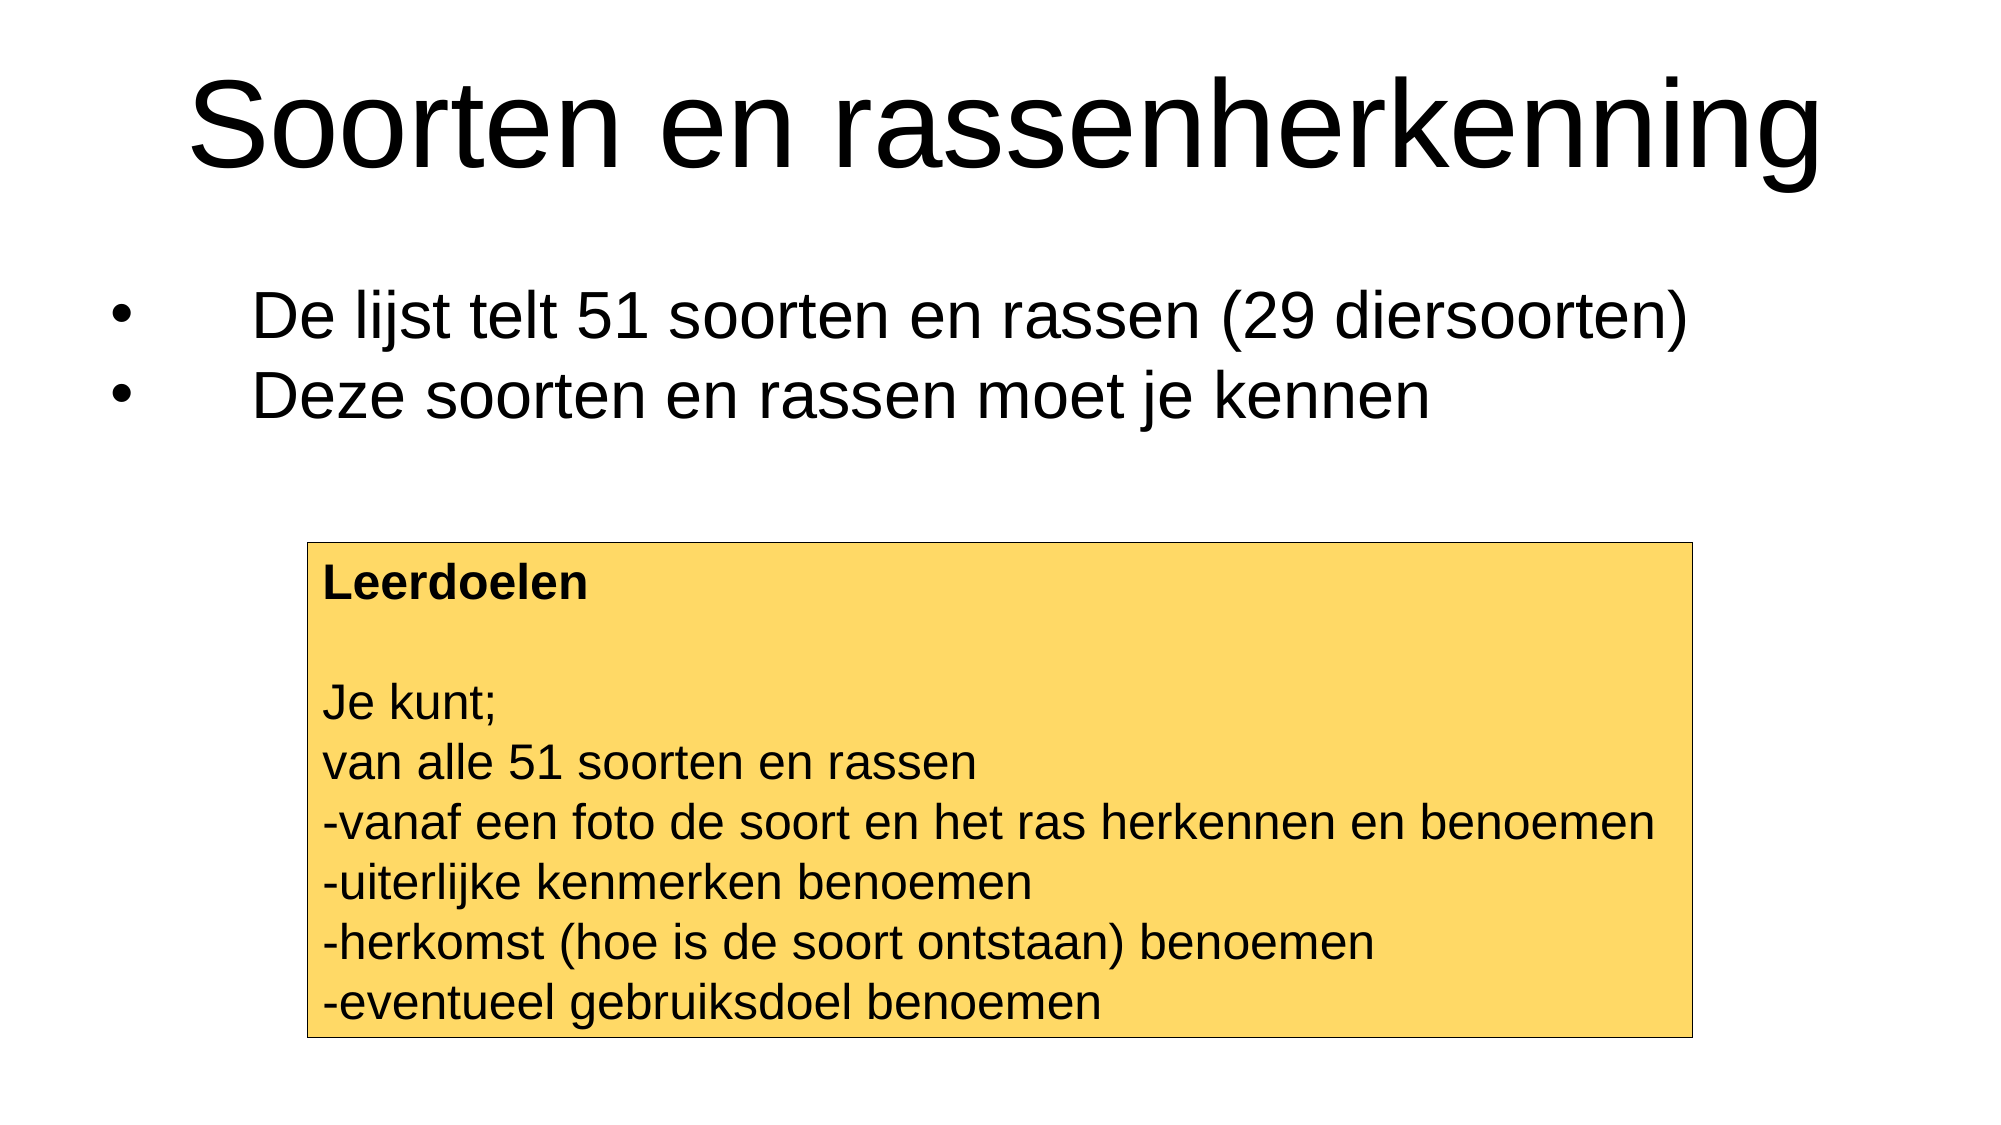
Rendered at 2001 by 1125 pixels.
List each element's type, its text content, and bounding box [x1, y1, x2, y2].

text_box Soorten en rassenherkenning De lijst telt 51 soorten en rassen (29 diersoorten) Deze soorten en rassen moet je kennen [95, 34, 1917, 440]
text_box Leerdoelen Je kunt; van alle 51 soorten en rassen -vanaf een foto de soort en het ras herkennen en benoemen -uiterlijke kenmerken benoemen -herkomst (hoe is de soort ontstaan) benoemen -eventueel gebruiksdoel benoemen [307, 542, 1693, 1038]
